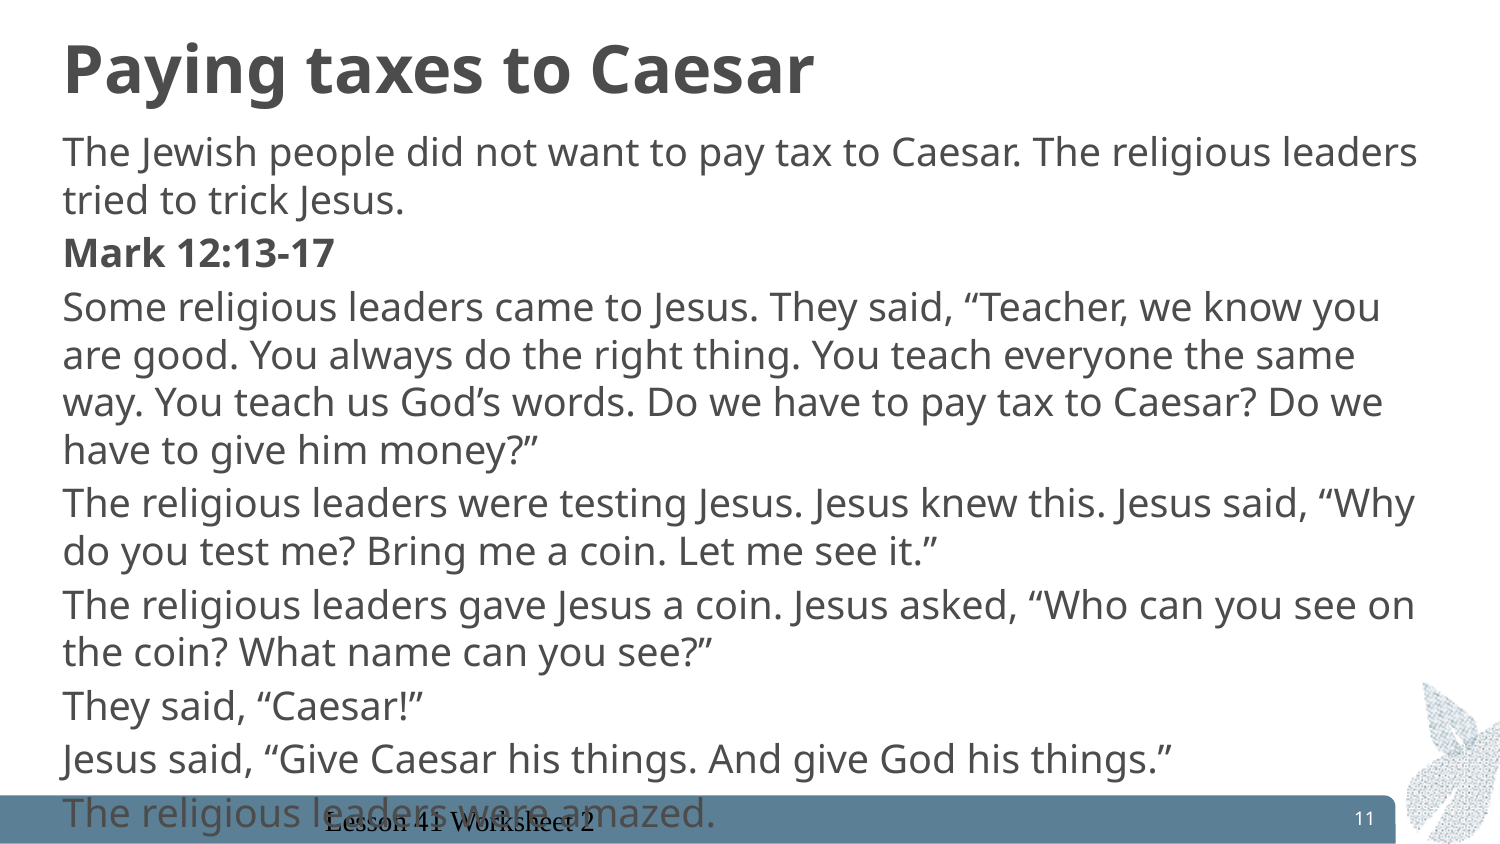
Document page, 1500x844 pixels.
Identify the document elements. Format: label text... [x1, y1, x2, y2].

title Paying taxes to Caesar [62, 35, 1438, 114]
footer Lesson 41 Worksheet 2 [62, 806, 858, 833]
slide_number 11 [1264, 806, 1376, 833]
picture [1406, 681, 1500, 844]
list The Jewish people did not want to pay tax to Caesar. The religious leaders tried to trick Jesus. Mark 12:13-17 Some religious leaders came to Jesus. They said, “Teacher, we know you are good. You always do the right thing. You teach everyone the same way. You teach us God’s words. Do we have to pay tax to Caesar? Do we have to give him money?” The religious leaders were testing Jesus. Jesus knew this. Jesus said, “Why do you test me? Bring me a coin. Let me see it.” The religious leaders gave Jesus a coin. Jesus asked, “Who can you see on the coin? What name can you see?” They said, “Caesar!” Jesus said, “Give Caesar his things. And give God his things.” The religious leaders were amazed. [62, 127, 1438, 731]
